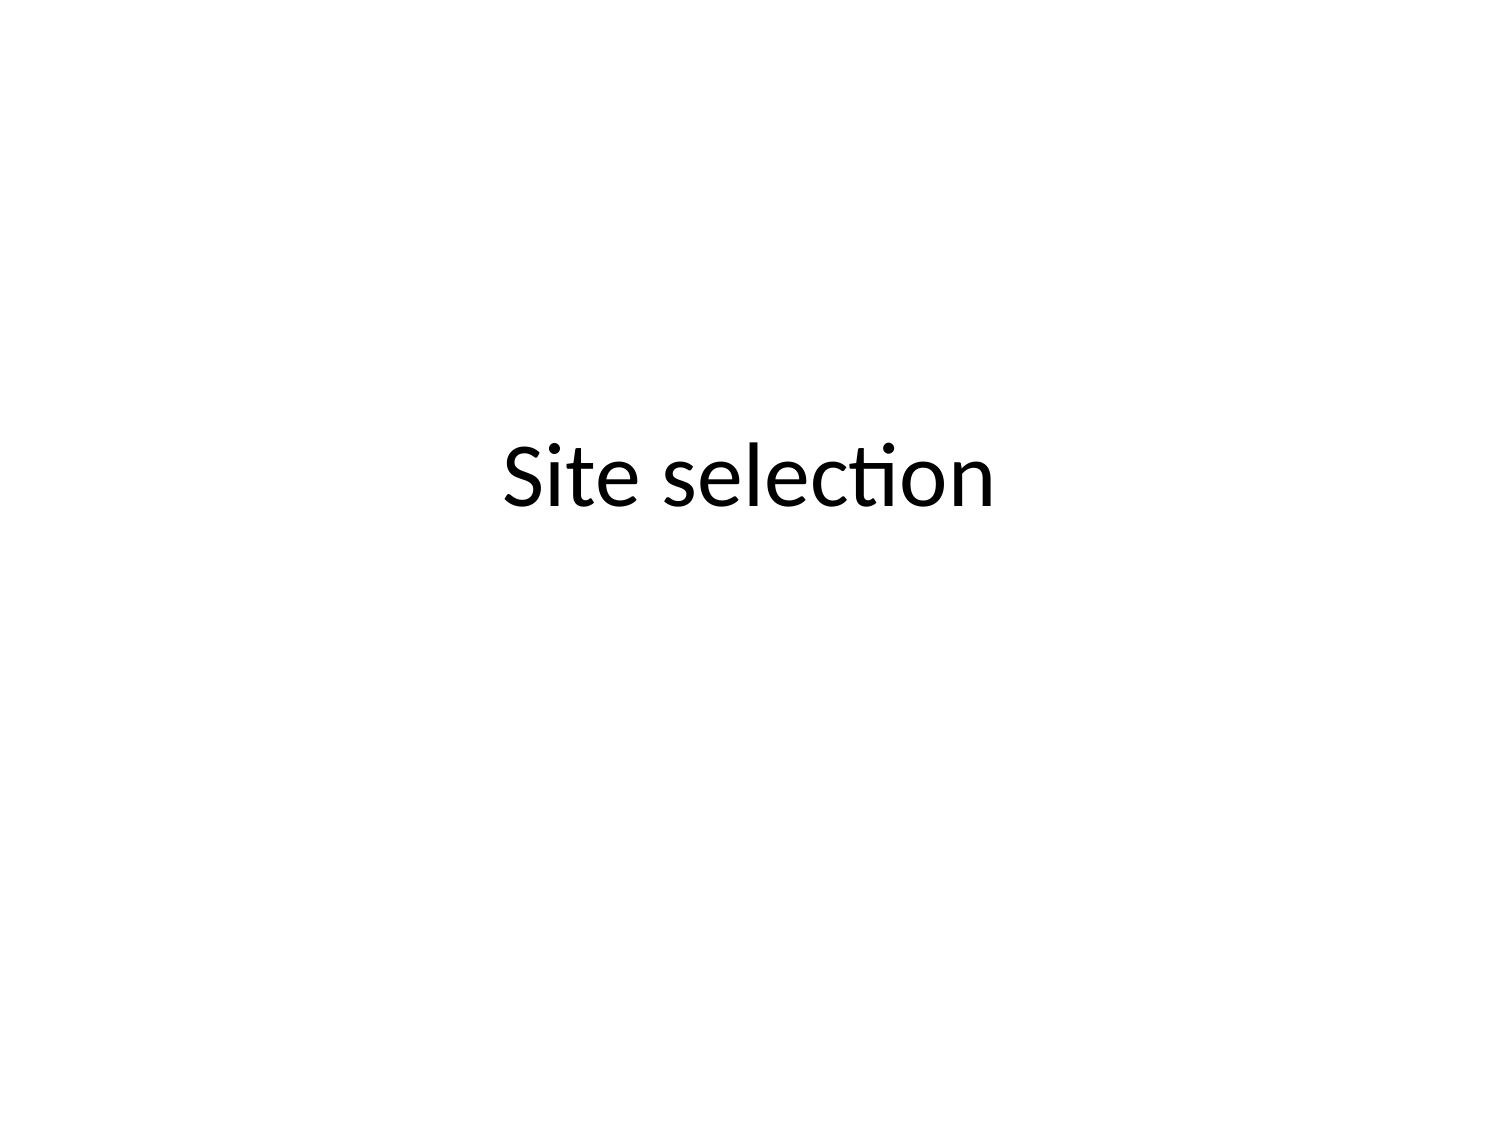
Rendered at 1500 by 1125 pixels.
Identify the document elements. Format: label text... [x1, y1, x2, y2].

title Site selection [112, 349, 1388, 591]
